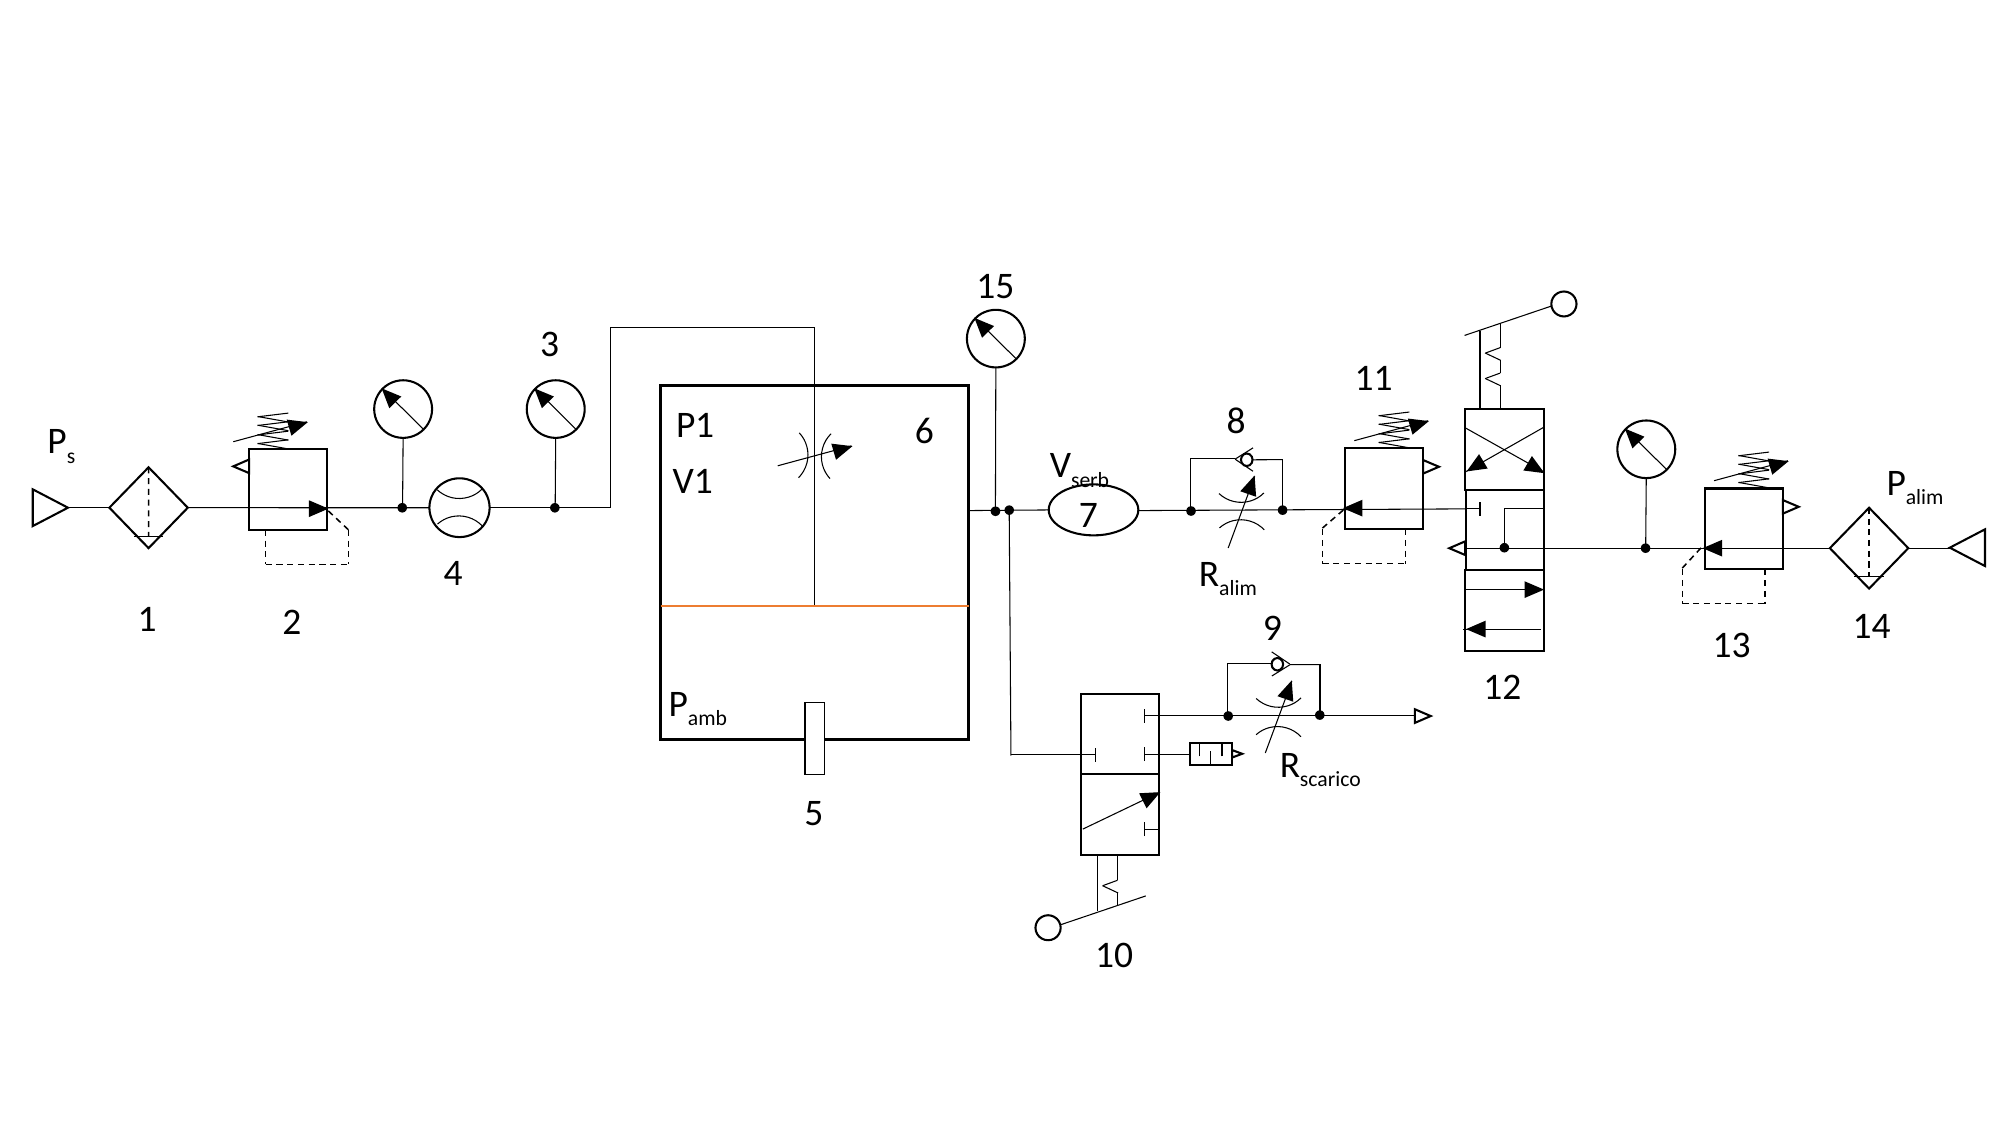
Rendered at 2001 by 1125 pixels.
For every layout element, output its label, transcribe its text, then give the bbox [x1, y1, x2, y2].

text_box [1422, 458, 1442, 476]
text_box Palim [1871, 450, 2000, 517]
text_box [1485, 373, 1501, 378]
text_box [1464, 408, 1545, 472]
text_box [1413, 707, 1434, 725]
text_box [1499, 549, 1509, 553]
text_box [1080, 773, 1160, 856]
text_box [550, 508, 560, 513]
text_box [786, 432, 807, 445]
text_box [1004, 505, 1014, 509]
text_box [1703, 539, 1723, 548]
text_box [525, 379, 586, 439]
text_box V1 [657, 449, 735, 509]
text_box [1464, 306, 1552, 336]
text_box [1682, 546, 1702, 569]
text_box [1284, 689, 1302, 707]
text_box 1 [130, 586, 153, 646]
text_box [257, 413, 289, 417]
text_box [1343, 499, 1363, 508]
text_box [397, 508, 408, 513]
text_box 2 [275, 589, 297, 650]
text_box 9 [1255, 595, 1278, 656]
text_box [136, 537, 161, 550]
text_box [1856, 577, 1882, 591]
text_box [1232, 523, 1265, 541]
text_box [822, 466, 844, 479]
text_box [1247, 485, 1265, 502]
text_box [230, 457, 251, 475]
text_box [1464, 472, 1545, 491]
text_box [1378, 443, 1410, 448]
text_box [248, 448, 328, 507]
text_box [233, 421, 308, 442]
text_box [990, 511, 1001, 517]
text_box [1189, 742, 1233, 766]
text_box [1255, 728, 1297, 745]
text_box 3 [532, 311, 555, 371]
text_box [1322, 511, 1346, 529]
text_box [1524, 589, 1545, 599]
text_box [1034, 914, 1062, 942]
text_box [1344, 511, 1424, 530]
text_box [965, 308, 1026, 369]
text_box [1781, 498, 1802, 516]
text_box [1704, 549, 1723, 557]
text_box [1059, 895, 1146, 926]
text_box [1234, 447, 1253, 459]
text_box [248, 509, 328, 531]
text_box [1640, 549, 1651, 554]
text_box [1204, 502, 1279, 523]
text_box 6 [907, 399, 930, 459]
text_box 10 [1080, 922, 1173, 983]
text_box [1231, 748, 1246, 760]
text_box 15 [961, 253, 1054, 314]
text_box P1 [661, 392, 738, 453]
text_box [1218, 472, 1250, 502]
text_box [382, 388, 424, 430]
text_box Ralim [1184, 541, 1316, 607]
text_box [1616, 419, 1677, 480]
text_box 13 [1697, 612, 1790, 673]
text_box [1738, 452, 1770, 456]
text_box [1485, 352, 1501, 361]
text_box [373, 379, 434, 439]
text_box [1625, 428, 1667, 470]
text_box [1468, 630, 1486, 638]
text_box 11 [1339, 345, 1432, 406]
text_box [1240, 475, 1257, 497]
text_box [308, 508, 325, 518]
text_box Pamb [653, 671, 784, 738]
text_box [1524, 581, 1543, 589]
text_box [823, 433, 842, 445]
text_box [436, 466, 483, 500]
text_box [1738, 456, 1770, 460]
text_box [1485, 347, 1501, 352]
text_box [308, 500, 325, 507]
text_box [1223, 716, 1234, 721]
text_box [1080, 693, 1160, 773]
text_box [1550, 290, 1578, 318]
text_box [1241, 707, 1316, 728]
text_box [1047, 499, 1071, 534]
text_box [1464, 569, 1545, 652]
text_box Vserb [1035, 432, 1168, 499]
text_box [1714, 460, 1788, 481]
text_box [1378, 416, 1410, 420]
text_box [1344, 447, 1424, 508]
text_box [1485, 378, 1501, 386]
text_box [325, 508, 349, 530]
text_box [437, 515, 483, 549]
text_box [786, 466, 807, 479]
text_box [804, 702, 826, 775]
text_box [1466, 620, 1486, 629]
text_box [1277, 680, 1294, 702]
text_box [975, 318, 1017, 359]
text_box [1704, 487, 1784, 548]
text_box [777, 445, 852, 466]
text_box 14 [1837, 594, 1930, 654]
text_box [1234, 459, 1253, 472]
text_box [1354, 420, 1429, 441]
text_box [1255, 677, 1288, 707]
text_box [1103, 880, 1118, 885]
text_box Rscarico [1265, 732, 1439, 799]
text_box [1828, 506, 1910, 576]
text_box [1349, 511, 1363, 517]
text_box [1465, 491, 1545, 548]
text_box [1465, 427, 1544, 472]
text_box [428, 480, 491, 536]
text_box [257, 444, 289, 449]
text_box 4 [436, 540, 459, 601]
text_box [1446, 539, 1467, 557]
text_box [1219, 523, 1236, 540]
text_box 12 [1468, 654, 1561, 715]
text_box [1738, 483, 1770, 488]
text_box [1094, 499, 1140, 537]
text_box [1947, 527, 1987, 568]
text_box 5 [797, 780, 819, 841]
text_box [1271, 664, 1290, 677]
text_box [108, 465, 189, 536]
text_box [1378, 412, 1410, 416]
text_box [1704, 549, 1784, 570]
text_box Ps [32, 408, 110, 475]
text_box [1102, 885, 1119, 894]
text_box [31, 487, 70, 528]
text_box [535, 388, 577, 430]
text_box [1465, 549, 1545, 569]
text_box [1271, 651, 1290, 664]
text_box [1186, 511, 1196, 516]
text_box 7 [1071, 483, 1094, 543]
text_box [1082, 792, 1160, 830]
text_box [660, 384, 970, 740]
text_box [257, 417, 289, 421]
text_box 8 [1219, 388, 1242, 449]
